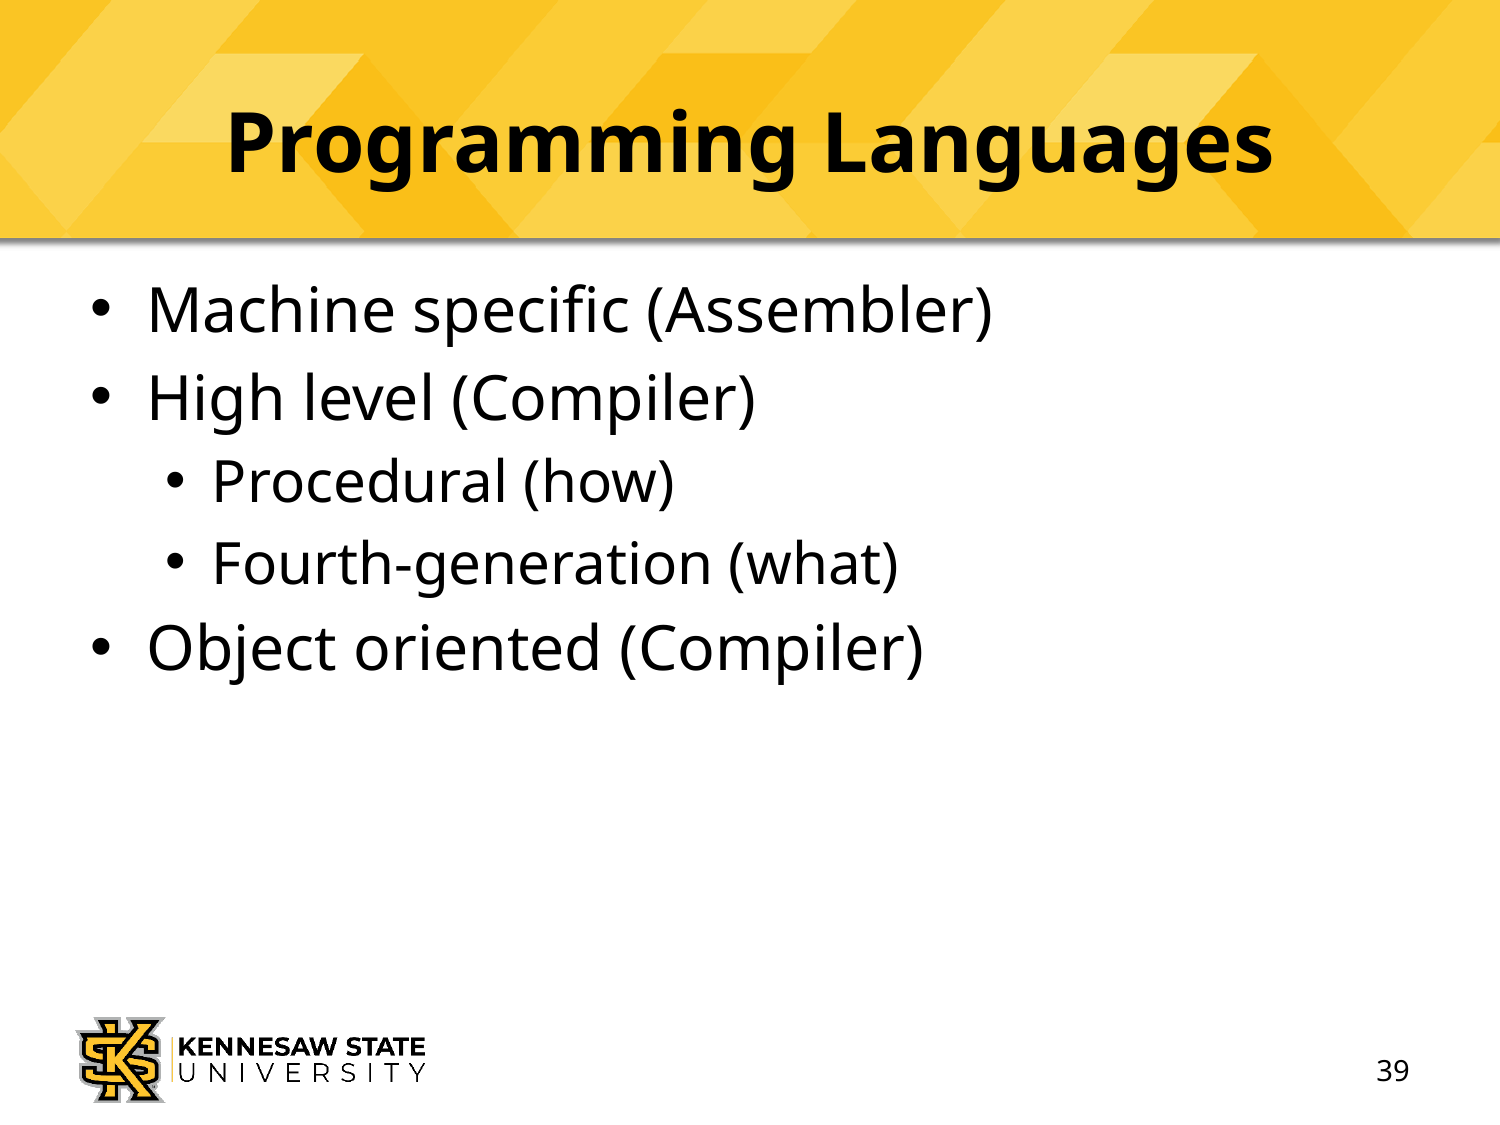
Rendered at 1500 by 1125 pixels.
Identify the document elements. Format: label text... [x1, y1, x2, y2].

list Machine specific (Assembler) High level (Compiler) Procedural (how) Fourth-generation (what) Object oriented (Compiler) [75, 262, 1425, 1005]
picture [75, 1017, 425, 1103]
slide_number 39 [1074, 1042, 1425, 1103]
picture [0, 0, 1500, 251]
title Programming Languages [75, 45, 1425, 233]
